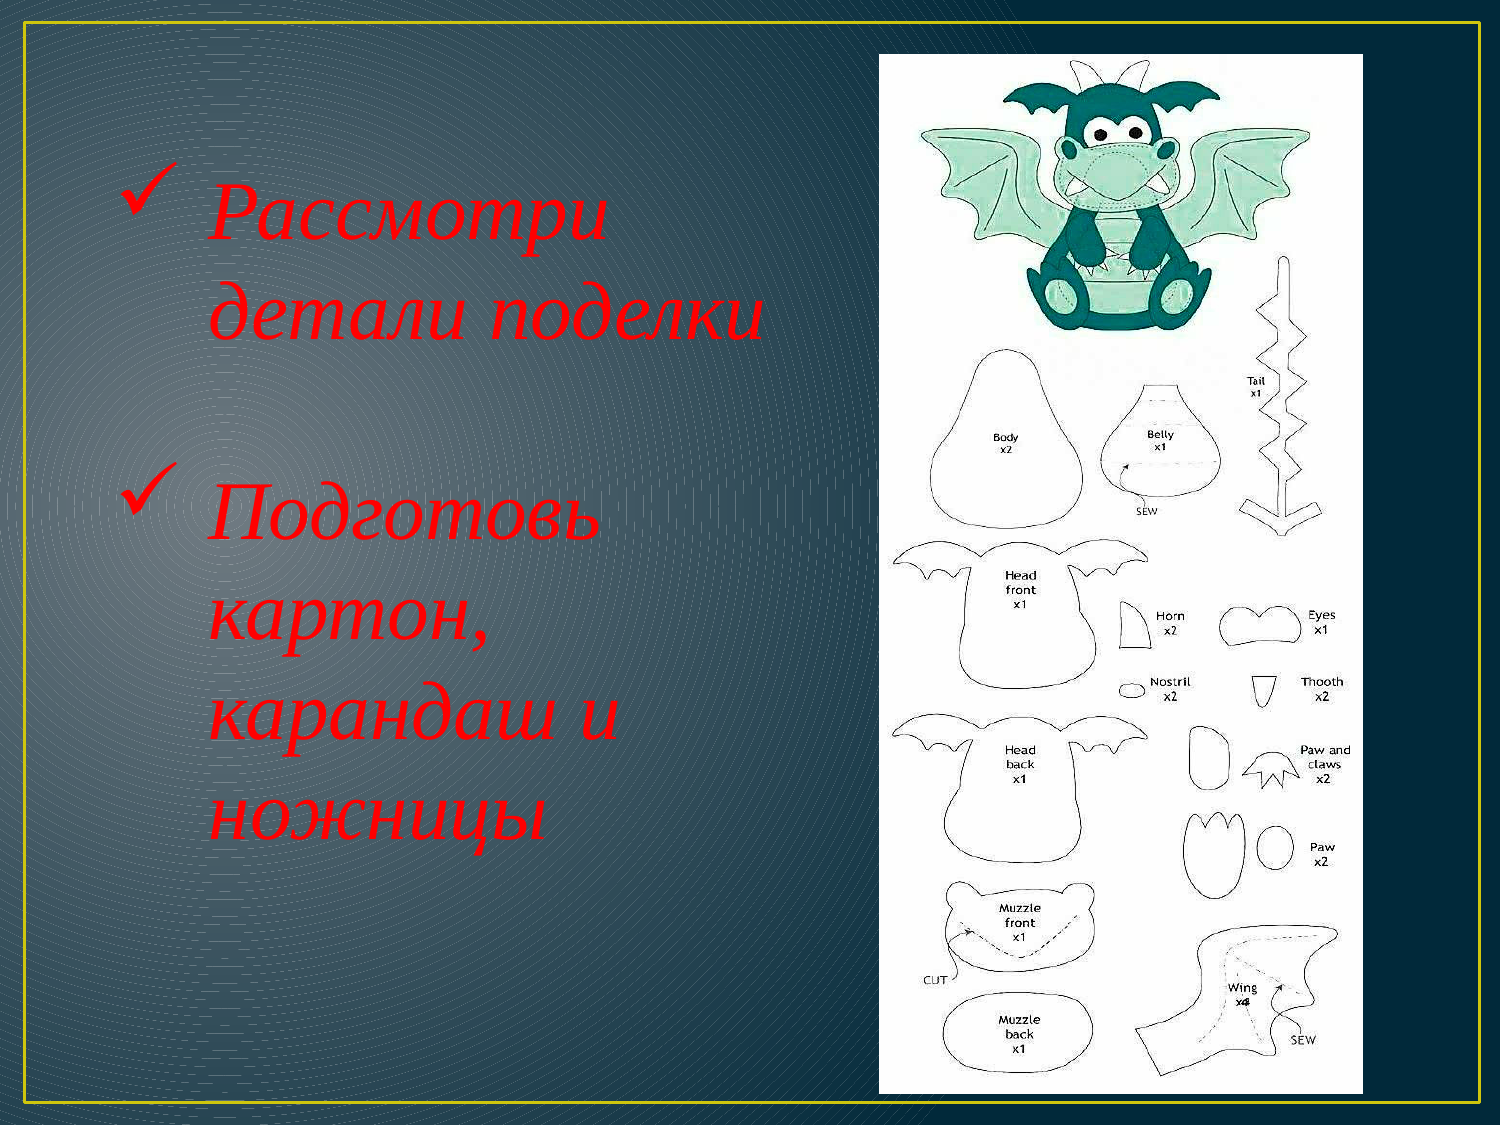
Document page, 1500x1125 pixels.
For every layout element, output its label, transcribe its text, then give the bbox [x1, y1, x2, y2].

picture [879, 48, 1362, 1095]
text_box Рассмотри детали поделки Подготовь картон, карандаш и ножницы [100, 148, 851, 964]
